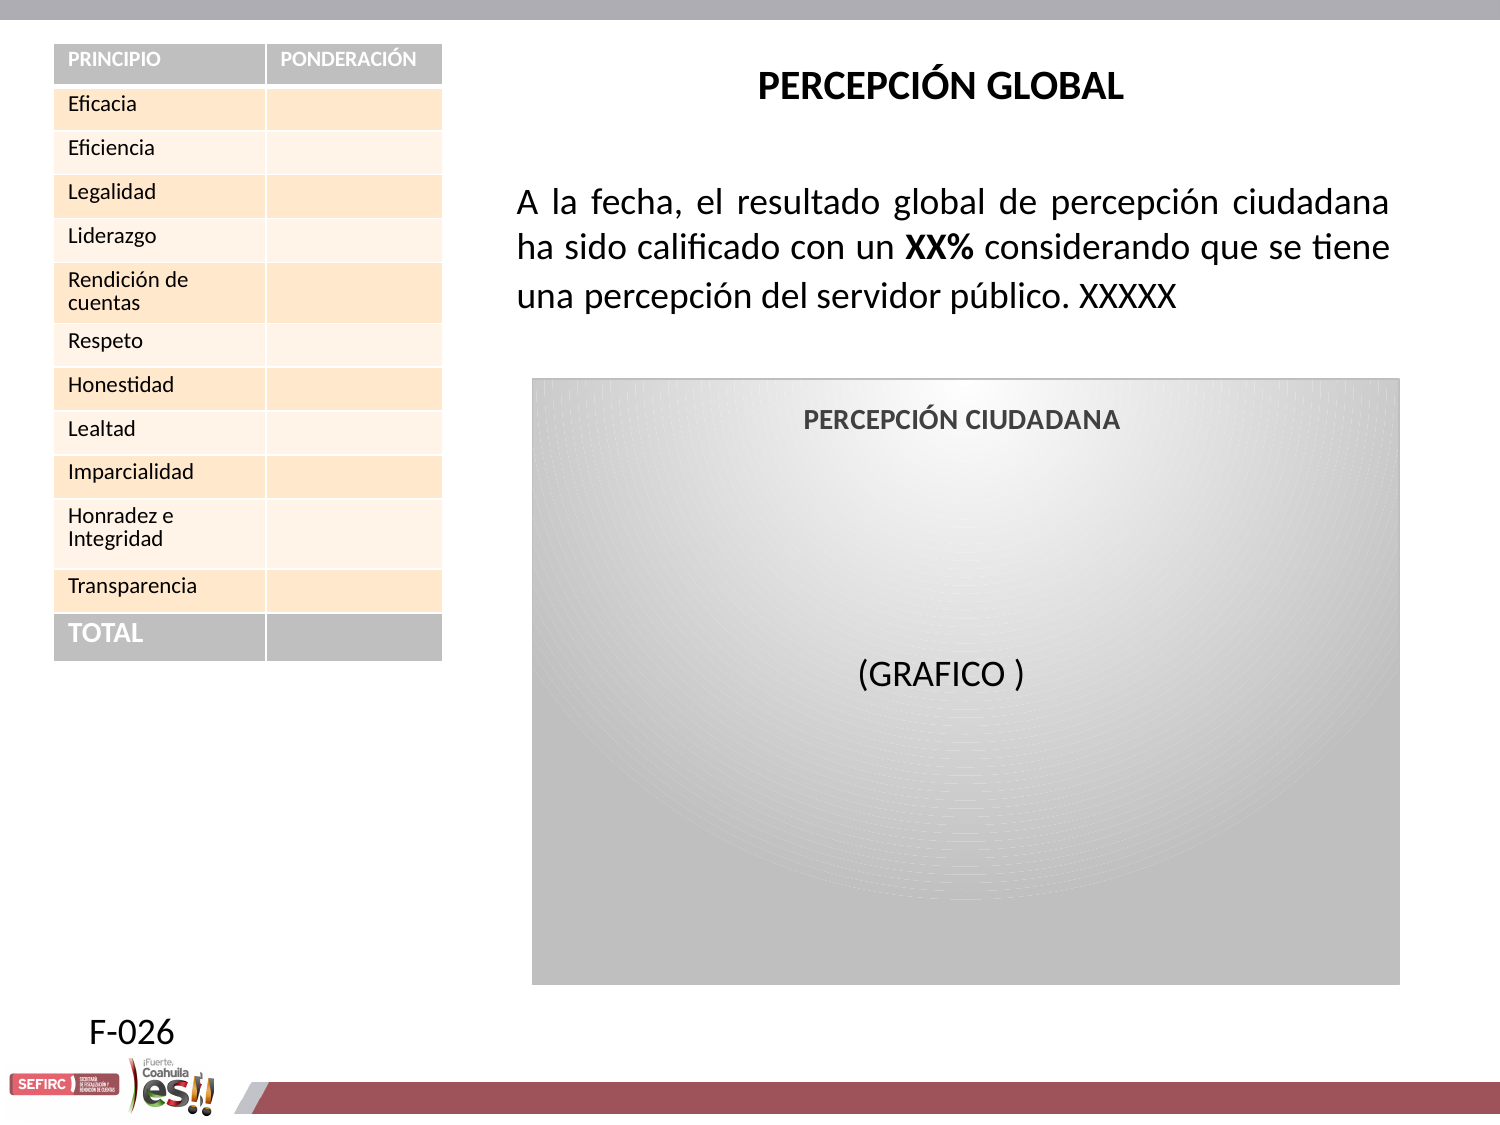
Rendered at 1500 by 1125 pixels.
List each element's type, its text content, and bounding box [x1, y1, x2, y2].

table_cell [267, 412, 442, 454]
table_cell [267, 132, 442, 174]
table_cell Liderazgo [54, 219, 265, 262]
table_cell Rendición de cuentas [54, 263, 265, 323]
picture [0, 0, 1500, 20]
text_box F-026 [74, 999, 190, 1060]
table_cell Eficacia [54, 89, 265, 130]
table_cell Lealtad [54, 412, 265, 454]
table_cell [267, 456, 442, 498]
table_header PONDERACIÓN [267, 44, 442, 84]
table_cell Transparencia [54, 570, 265, 612]
table_cell [267, 368, 442, 410]
table_cell Honestidad [54, 368, 265, 410]
table_cell [267, 570, 442, 612]
table_cell TOTAL [54, 614, 265, 661]
table_header PRINCIPIO [54, 44, 265, 84]
table_cell Respeto [54, 324, 265, 366]
picture [6, 1058, 214, 1122]
table_cell Honradez e Integridad [54, 500, 265, 568]
table_cell [267, 614, 442, 661]
table_cell [267, 89, 442, 130]
table_cell [267, 175, 442, 218]
table_cell [267, 263, 442, 323]
table_cell [267, 500, 442, 568]
table_cell Imparcialidad [54, 456, 265, 498]
table_cell [267, 219, 442, 262]
table_cell Eficiencia [54, 132, 265, 174]
picture [229, 1082, 1500, 1114]
table_cell Legalidad [54, 175, 265, 218]
text_box PERCEPCIÓN GLOBAL [743, 50, 1140, 115]
chart [531, 378, 1400, 986]
text_box A la fecha, el resultado global de percepción ciudadana ha sido calificado con un XX% considerando que se tiene una percepción del servidor público. XXXXX [501, 169, 1406, 325]
table_cell [267, 324, 442, 366]
